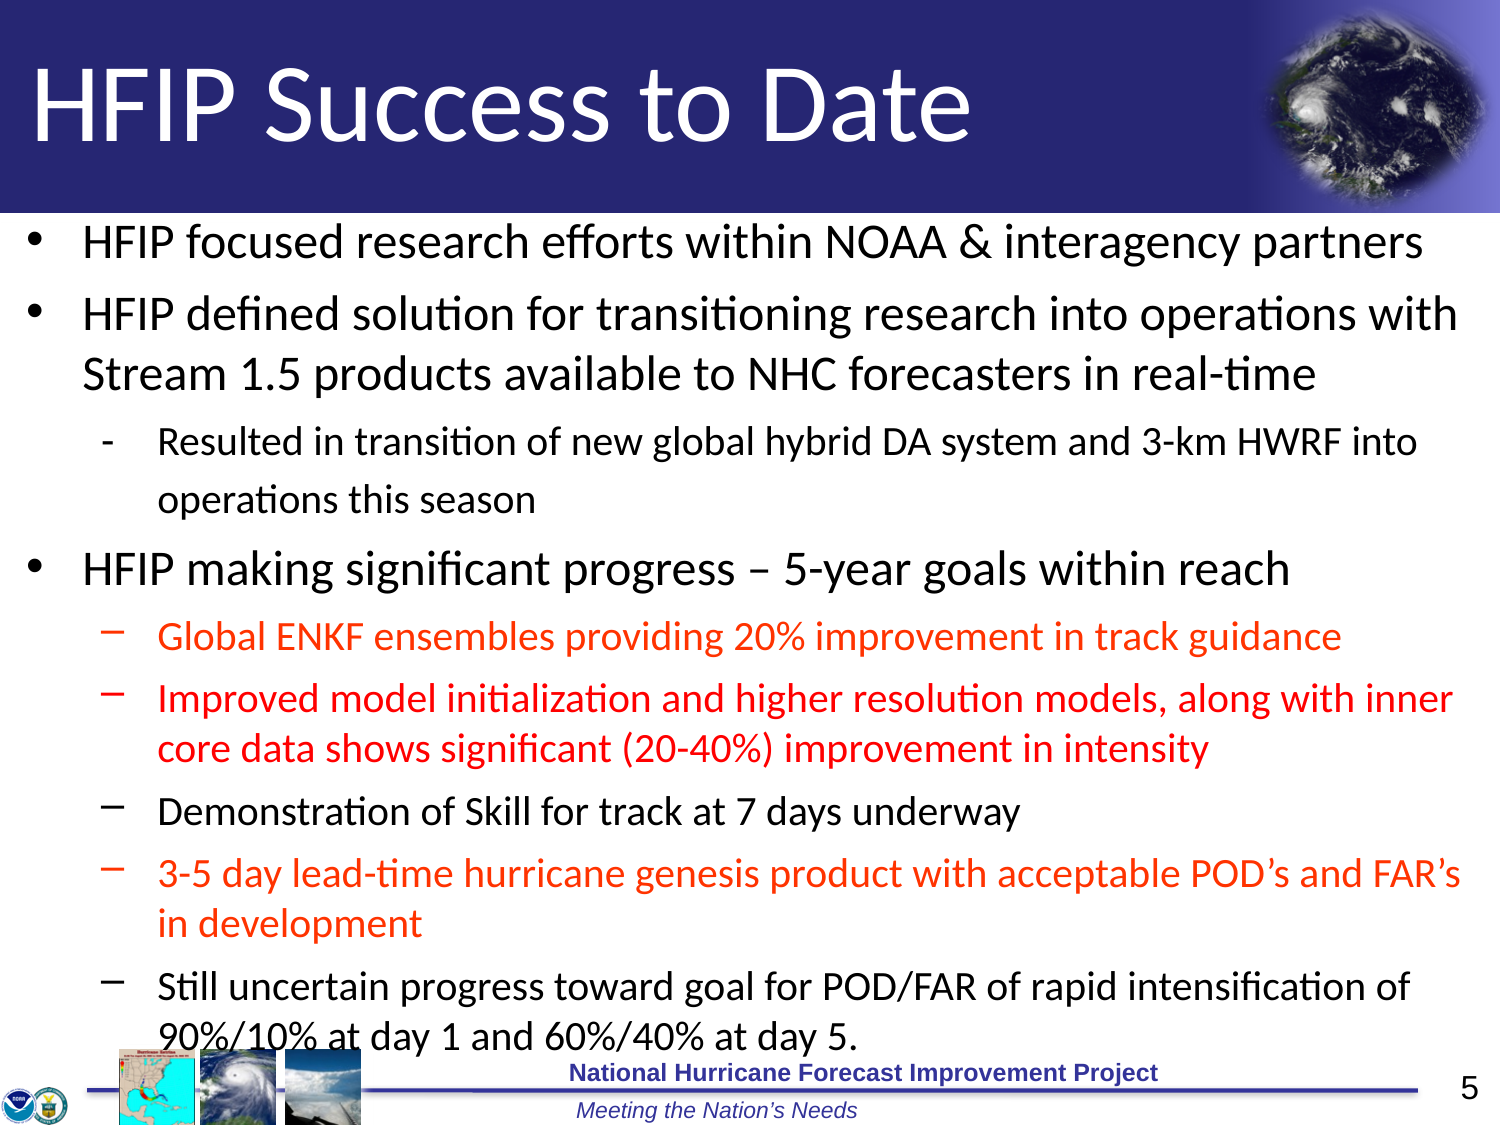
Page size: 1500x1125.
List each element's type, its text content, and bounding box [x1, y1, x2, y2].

picture [285, 1066, 361, 1125]
title HFIP Success to Date [0, 0, 1351, 215]
text_box HFIP focused research efforts within NOAA & interagency partners HFIP defined solution for transitioning research into operations with Stream 1.5 products available to NHC forecasters in real-time Resulted in transition of new global hybrid DA system and 3-km HWRF into operations this season HFIP making significant progress – 5-year goals within reach Global ENKF ensembles providing 20% improvement in track guidance Improved model initialization and higher resolution models, along with inner core data shows significant (20-40%) improvement in intensity Demonstration of Skill for track at 7 days underway 3-5 day lead-time hurricane genesis product with acceptable POD’s and FAR’s in development Still uncertain progress toward goal for POD/FAR of rapid intensification of 90%/10% at day 1 and 60%/40% at day 5. [11, 200, 1488, 1066]
picture [0, 1087, 68, 1125]
picture [200, 1066, 276, 1125]
picture [119, 1066, 195, 1125]
picture [1351, 25, 1472, 193]
